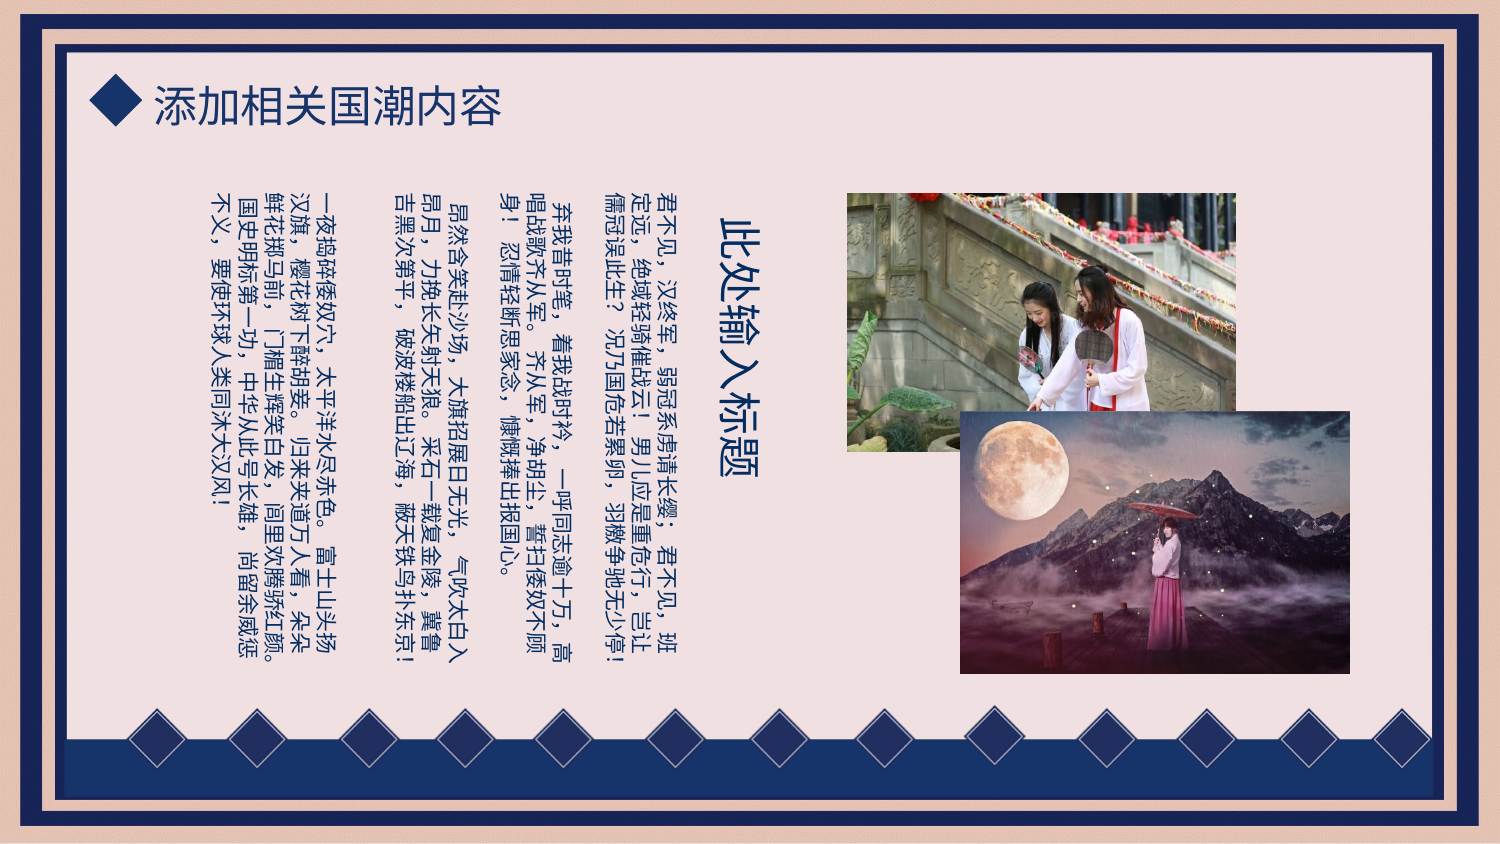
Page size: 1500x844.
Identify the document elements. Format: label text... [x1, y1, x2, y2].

picture [0, 0, 1500, 844]
text_box 此处输入标题 [687, 172, 794, 485]
text_box 君不见，汉终军，弱冠系虏请长缨； 君不见，班定远，绝域轻骑催战云！ 男儿应是重危行，岂让儒冠误此生？ 况乃国危若累卵，羽檄争驰无少停！ 弃我昔时笔，着我战时衿， 一呼同志逾十万，高唱战歌齐从军。 齐从军，净胡尘，誓扫倭奴不顾身！ 忍情轻断思家念，慷慨捧出报国心。 昂然含笑赴沙场，大旗招展日无光， 气吹太白入昂月，力挽长矢射天狼。 采石一载复金陵，冀鲁吉黑次第平， 破波楼船出辽海，蔽天铁鸟扑东京！ 一夜捣碎倭奴穴，太平洋水尽赤色。 富士山头扬汉旗，樱花树下醉胡妾。 归来夹道万人看，朵朵鲜花掷马前， 门楣生辉笑白发，闾里欢腾骄红颜。 国史明标第一功，中华从此号长雄， 尚留余威惩不义，要使环球人类同沐大汉风！ [181, 178, 689, 687]
